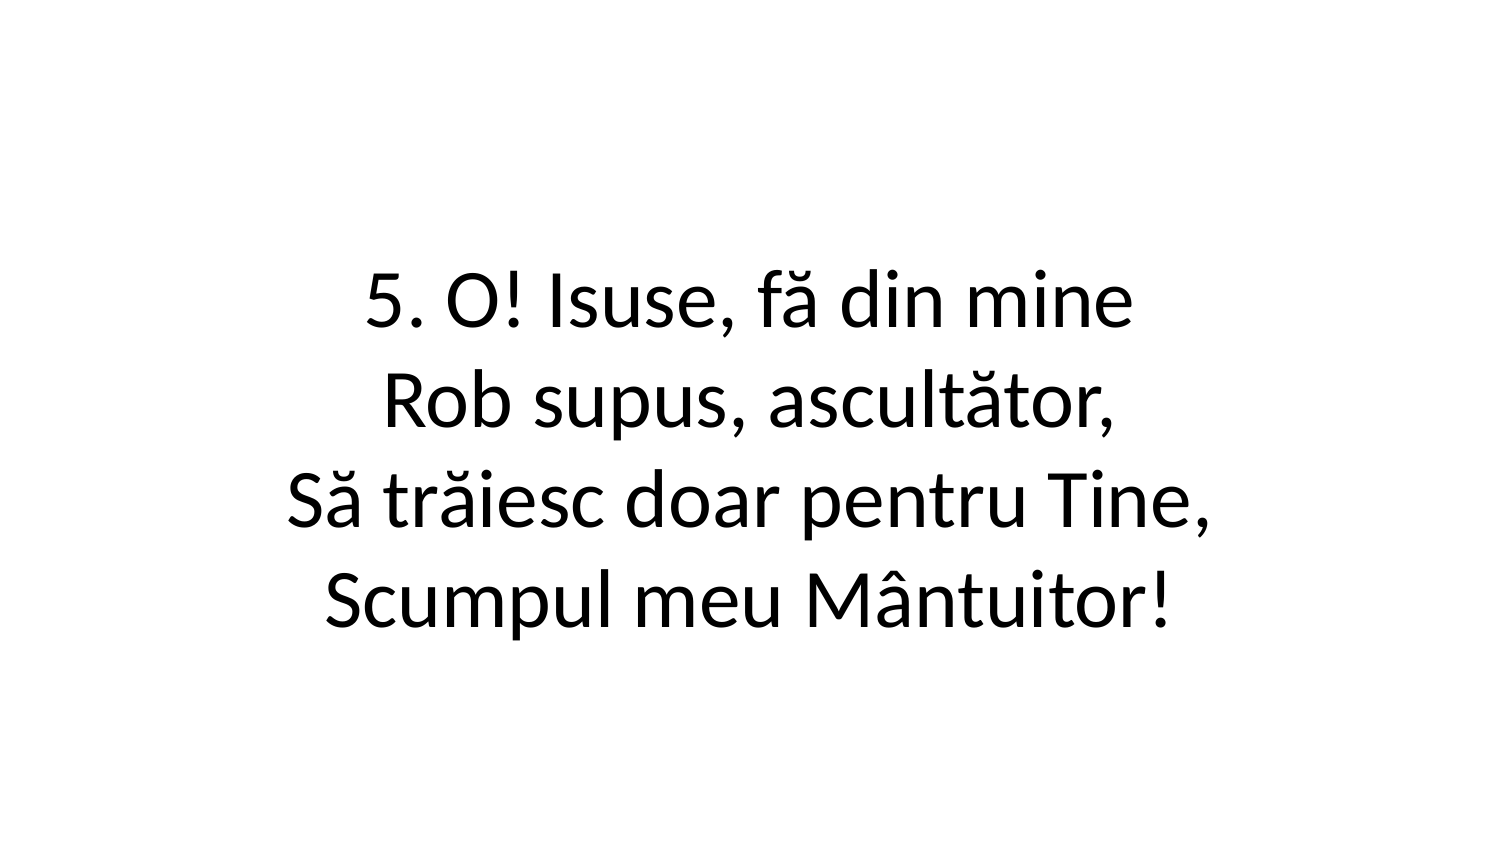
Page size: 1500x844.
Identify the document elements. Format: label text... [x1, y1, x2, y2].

text_box 5. O! Isuse, fă din mine Rob supus, ascultător, Să trăiesc doar pentru Tine, Scumpul meu Mântuitor! [271, 192, 1229, 652]
